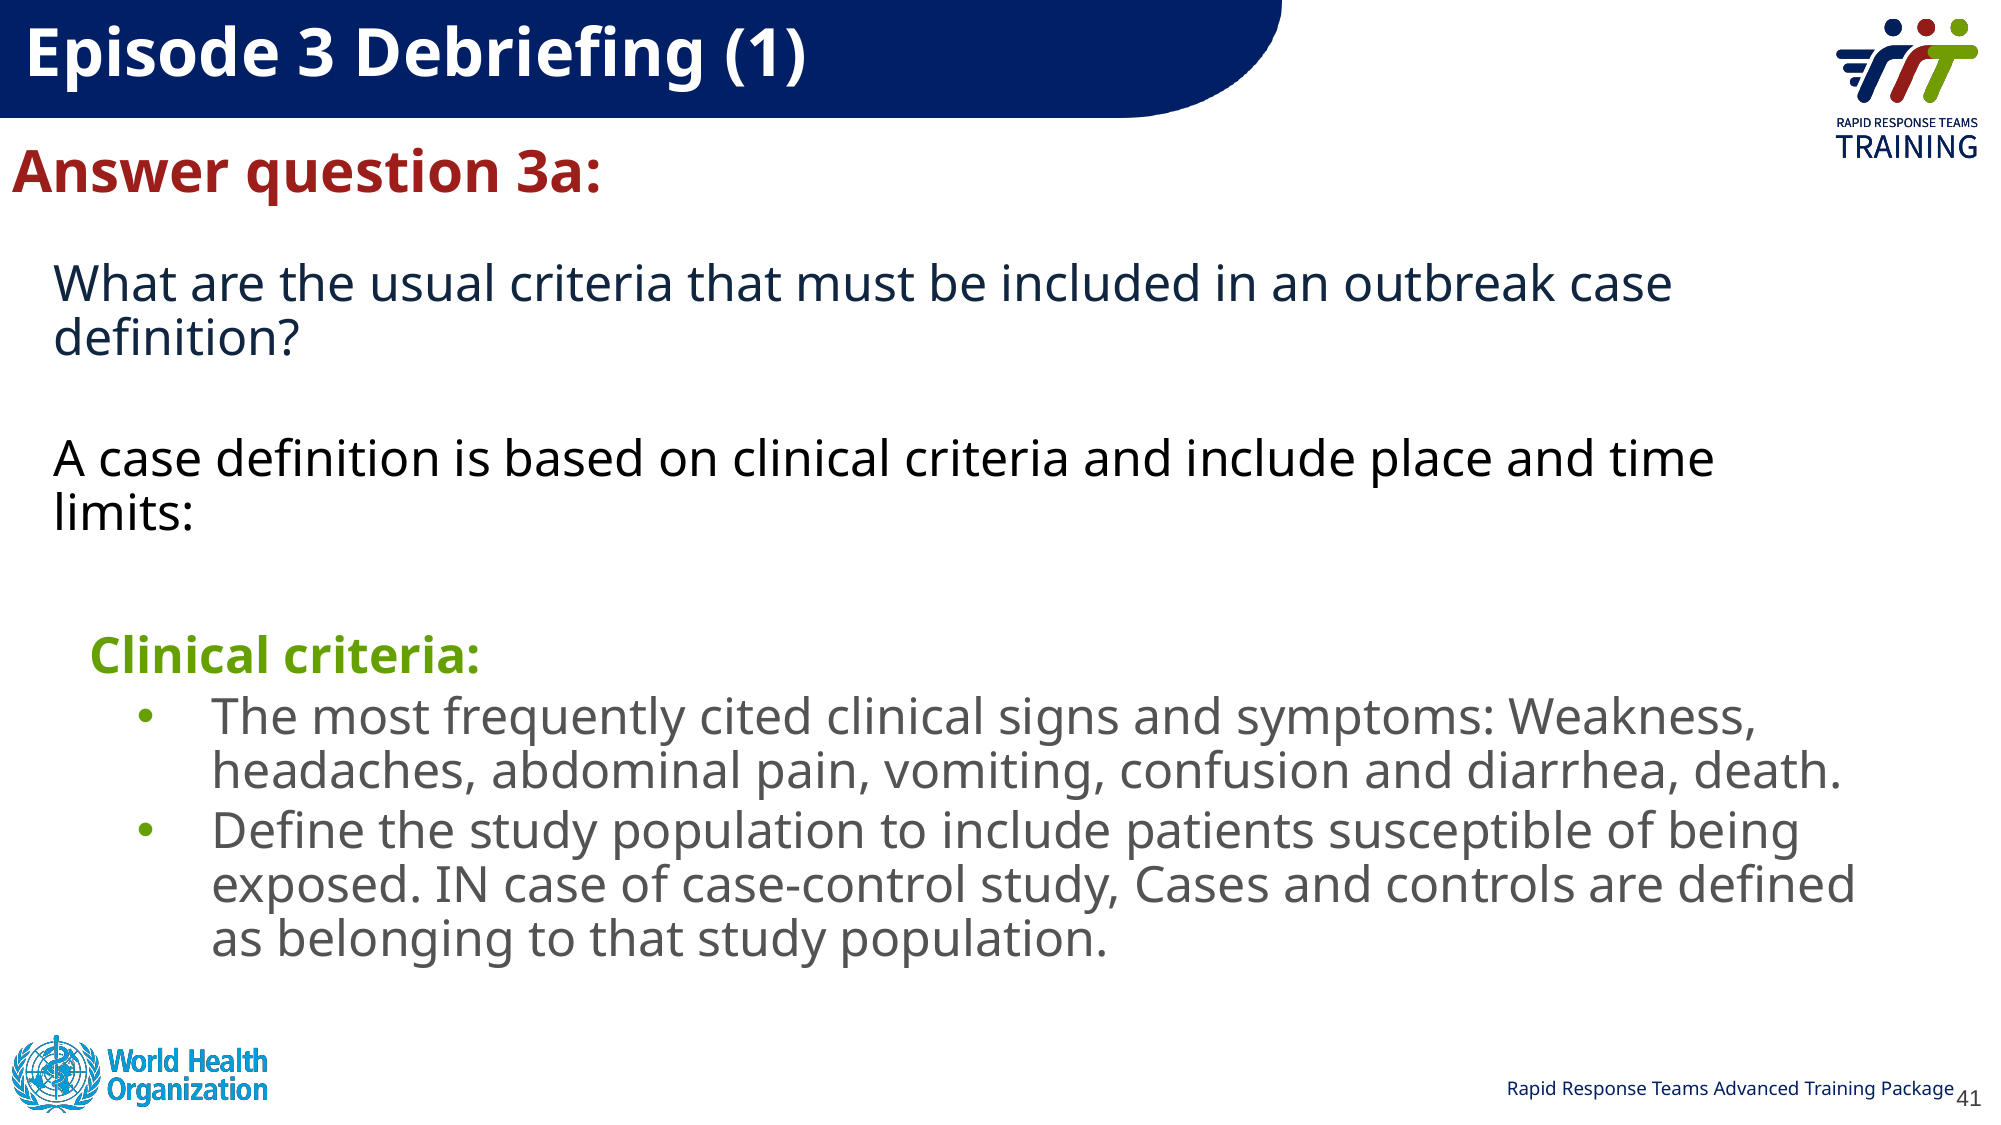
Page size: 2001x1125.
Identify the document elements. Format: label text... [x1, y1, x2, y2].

list What are the usual criteria that must be included in an outbreak case definition? A case definition is based on clinical criteria and include place and time limits: Clinical criteria: The most frequently cited clinical signs and symptoms: Weakness, headaches, abdominal pain, vomiting, confusion and diarrhea, death. Define the study population to include patients susceptible of being exposed. IN case of case-control study, Cases and controls are defined as belonging to that study population. [45, 250, 1867, 893]
picture [59, 1035, 267, 1113]
picture [40, 1062, 47, 1070]
picture [22, 1062, 26, 1077]
picture [34, 1054, 43, 1078]
picture [36, 1088, 78, 1105]
picture [0, 0, 1282, 118]
picture [50, 1108, 62, 1113]
text_box Episode 3 Debriefing (1) [17, 1, 1704, 97]
picture [24, 1054, 36, 1087]
picture [46, 1056, 54, 1062]
picture [12, 1035, 54, 1068]
text_box Answer question 3a: [0, 135, 632, 213]
picture [71, 1053, 90, 1091]
picture [1835, 19, 1978, 167]
picture [12, 1083, 48, 1113]
picture [30, 1083, 37, 1091]
